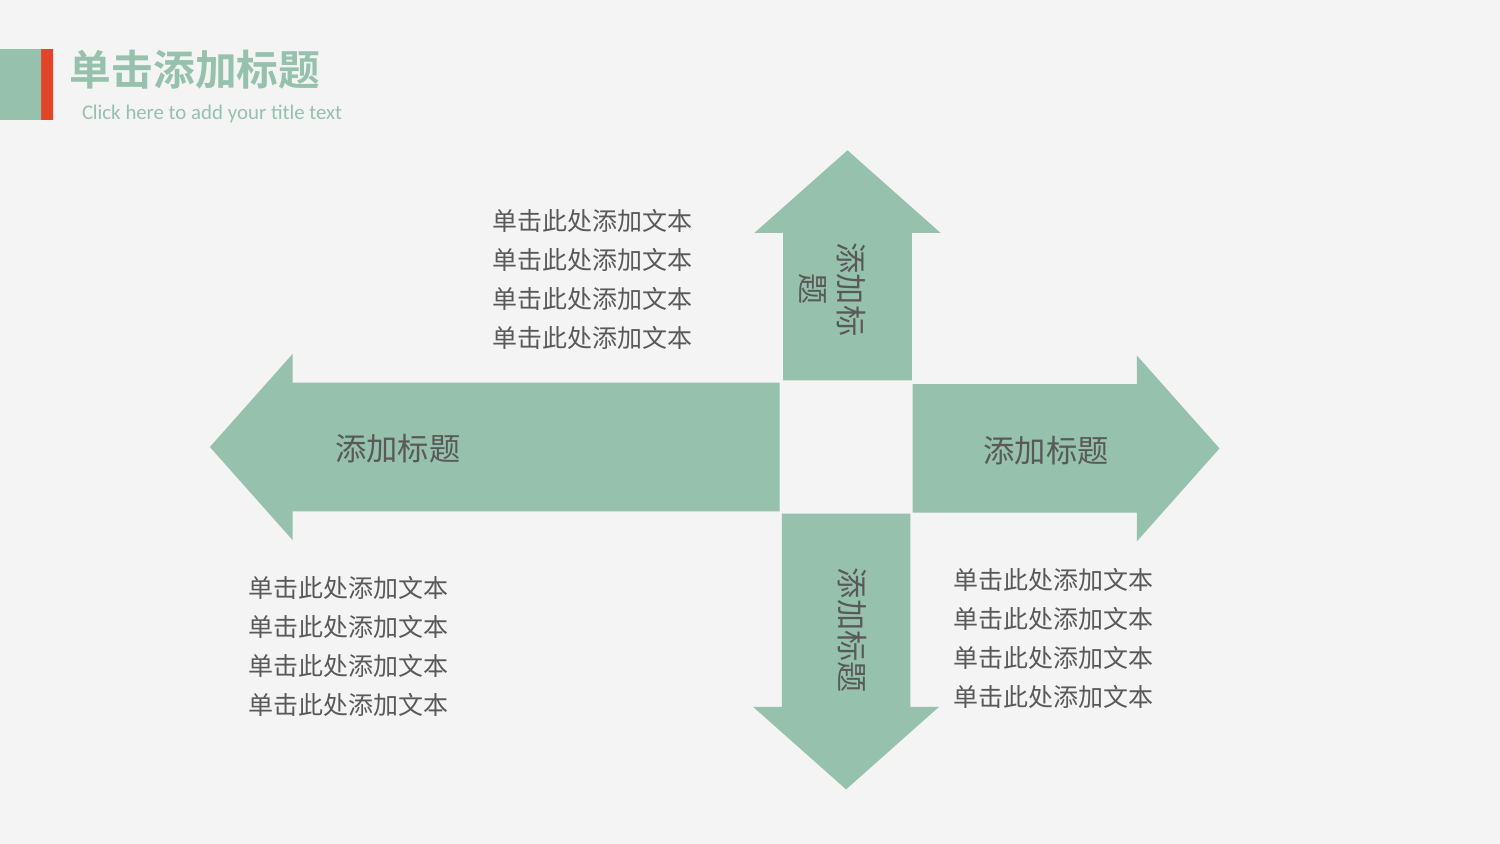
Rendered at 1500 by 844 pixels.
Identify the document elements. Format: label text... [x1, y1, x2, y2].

text_box Click here to add your title text [67, 91, 358, 131]
text_box 添加标题 [289, 422, 507, 475]
text_box [209, 353, 780, 541]
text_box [0, 49, 54, 120]
text_box [755, 150, 941, 381]
text_box 添加标题 [811, 532, 880, 728]
text_box 单击此处添加文本 单击此处添加文本 单击此处添加文本 单击此处添加文本 [234, 556, 516, 727]
text_box [753, 513, 939, 790]
text_box 添加标题 [809, 216, 878, 363]
text_box 添加标题 [915, 423, 1177, 476]
text_box 单击添加标题 [55, 36, 336, 102]
text_box 单击此处添加文本 单击此处添加文本 单击此处添加文本 单击此处添加文本 [477, 189, 755, 360]
text_box [912, 355, 1220, 542]
text_box 单击此处添加文本 单击此处添加文本 单击此处添加文本 单击此处添加文本 [939, 548, 1233, 719]
